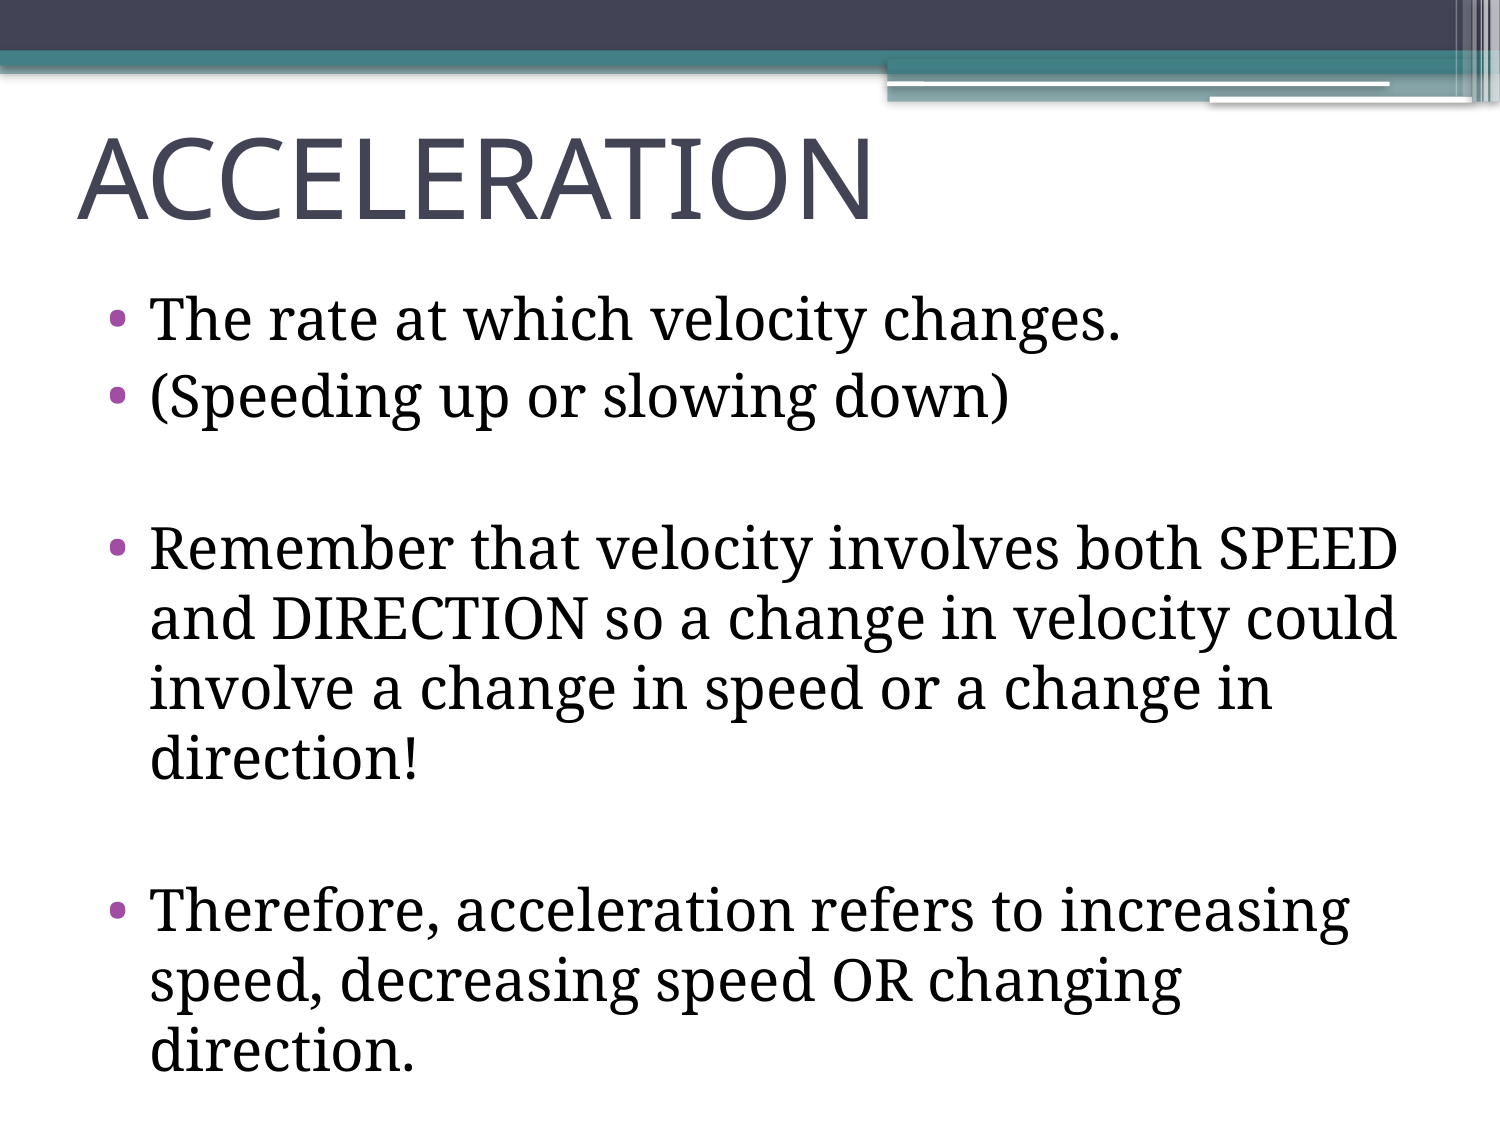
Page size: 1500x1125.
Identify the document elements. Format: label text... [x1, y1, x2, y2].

list The rate at which velocity changes. (Speeding up or slowing down) Remember that velocity involves both SPEED and DIRECTION so a change in velocity could involve a change in speed or a change in direction! Therefore, acceleration refers to increasing speed, decreasing speed OR changing direction. [75, 275, 1425, 1079]
title ACCELERATION [62, 87, 1413, 263]
